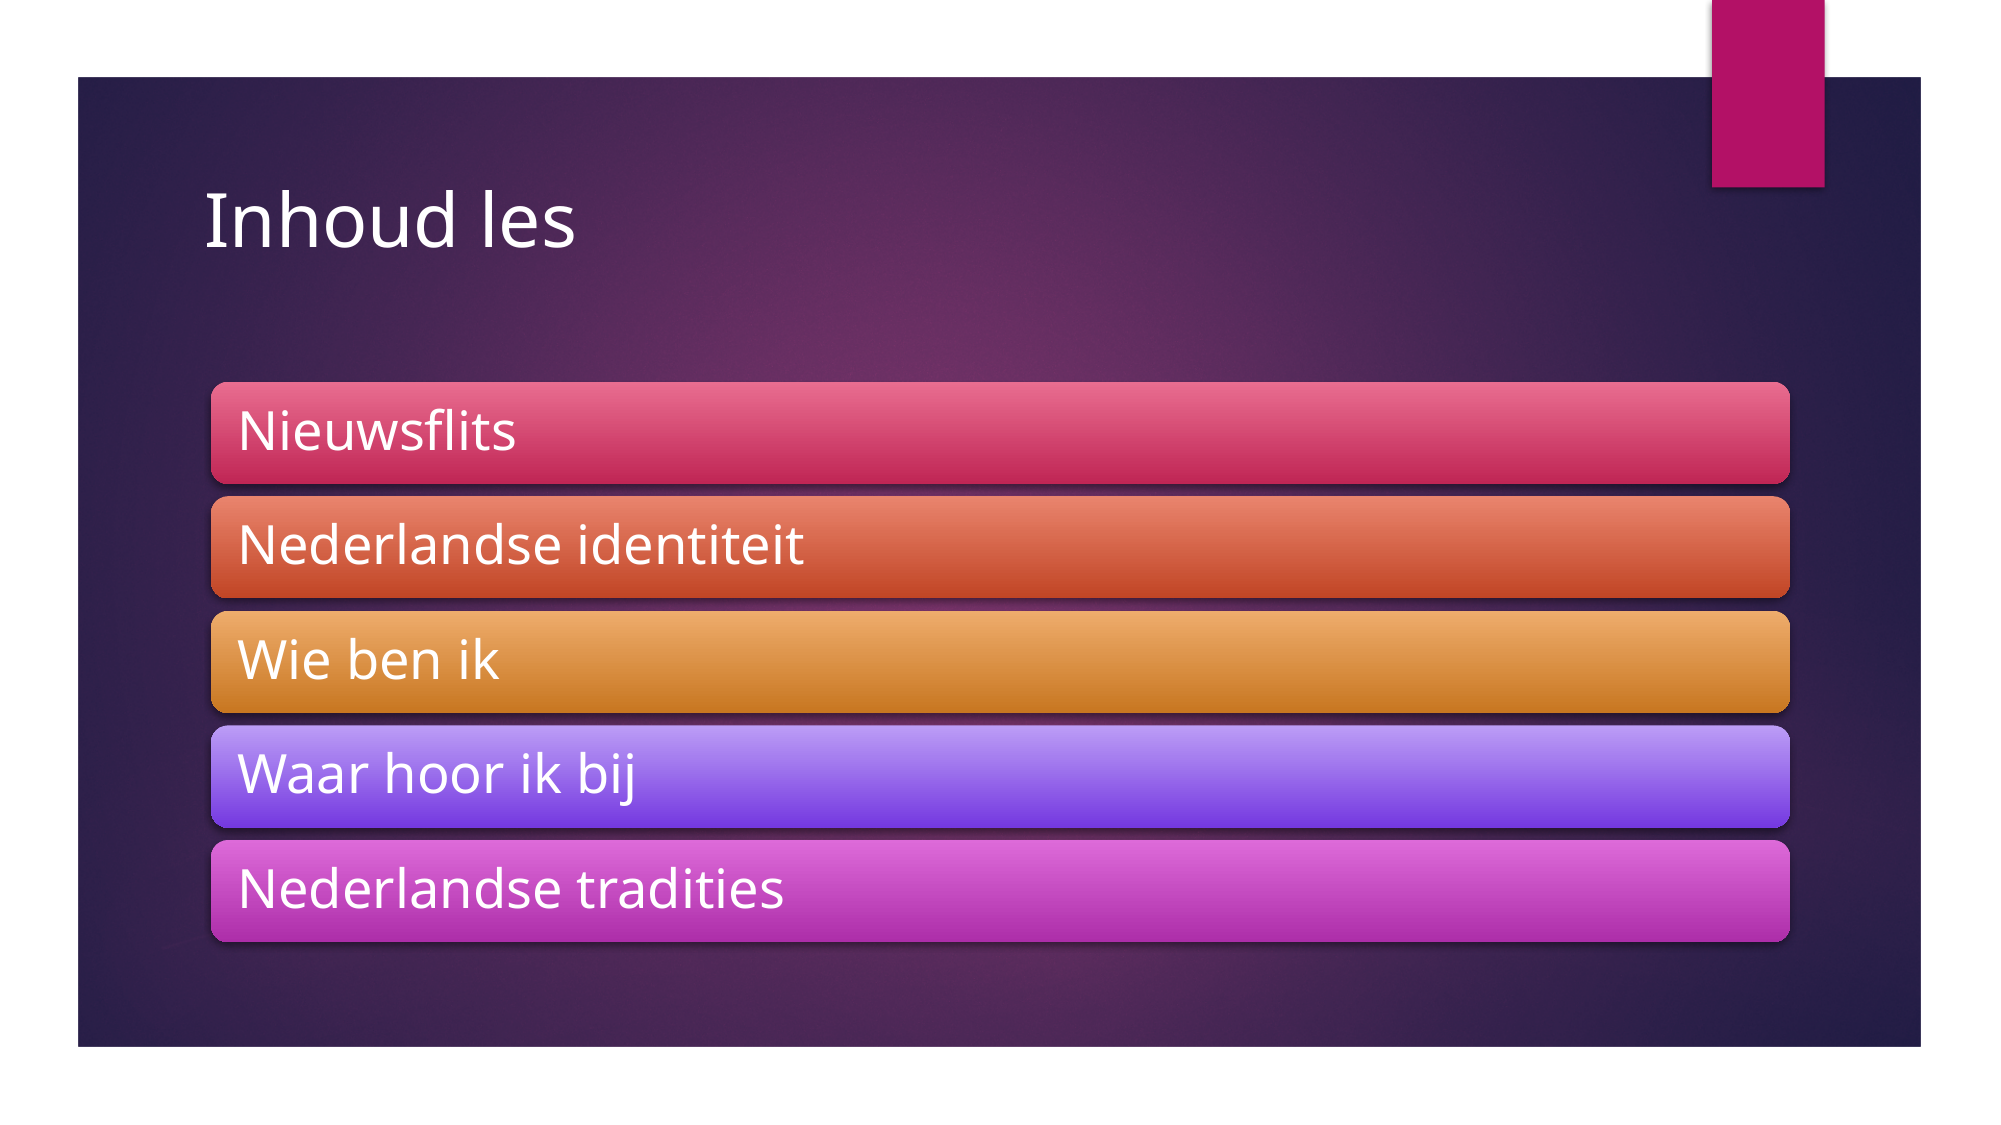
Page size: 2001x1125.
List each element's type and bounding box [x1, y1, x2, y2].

list [210, 380, 1791, 943]
text_box [0, 0, 2000, 1125]
